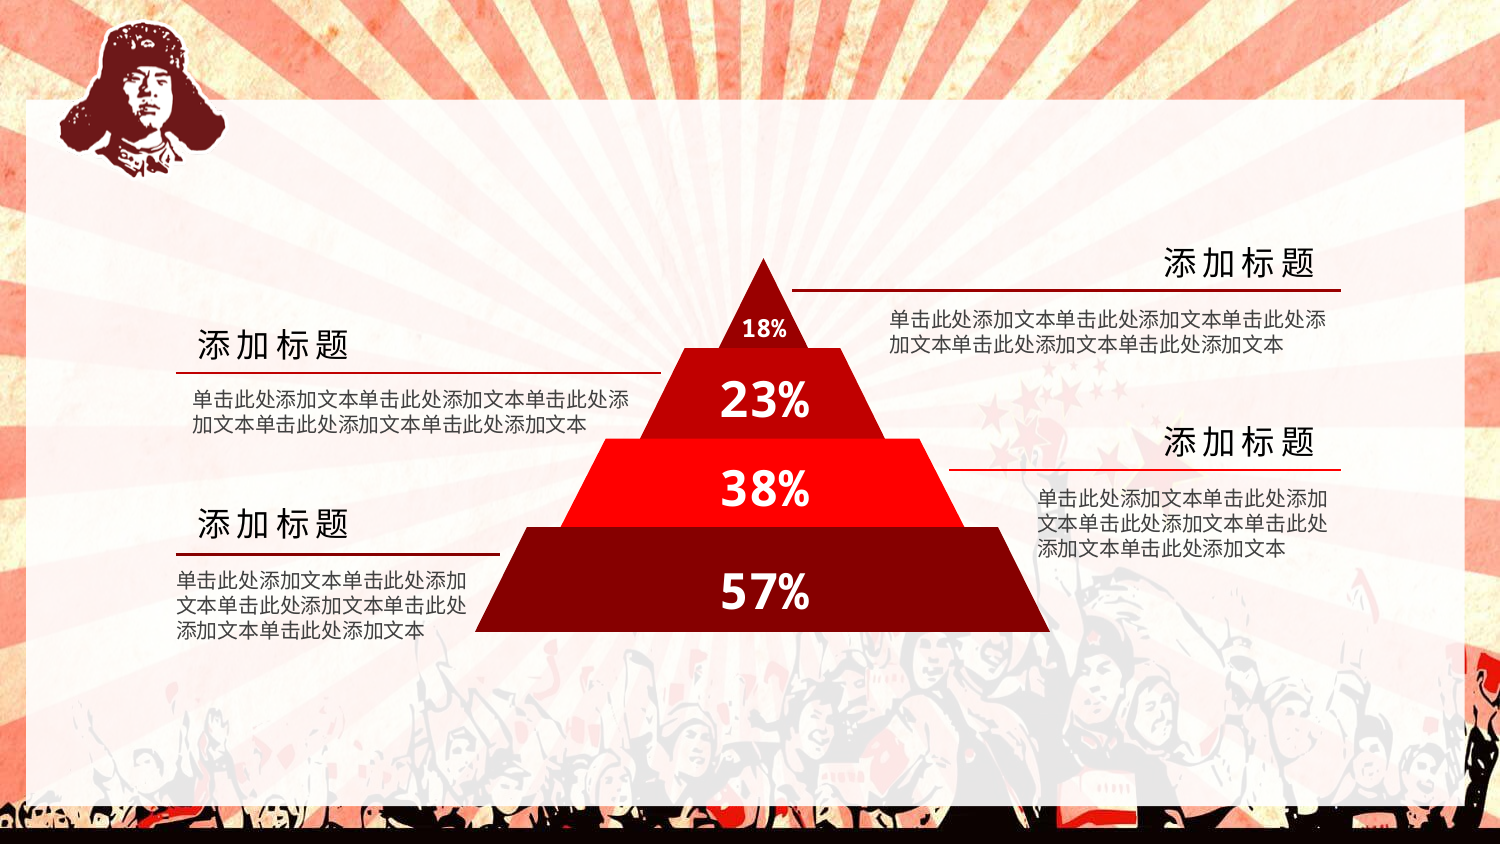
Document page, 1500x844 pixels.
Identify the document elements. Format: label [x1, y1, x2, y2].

text_box [792, 234, 1349, 365]
text_box [161, 495, 501, 651]
text_box [175, 316, 662, 445]
text_box [474, 527, 1050, 632]
text_box [632, 348, 893, 438]
picture [0, 0, 1500, 844]
text_box [711, 258, 816, 348]
text_box [553, 438, 972, 527]
text_box [948, 414, 1349, 569]
